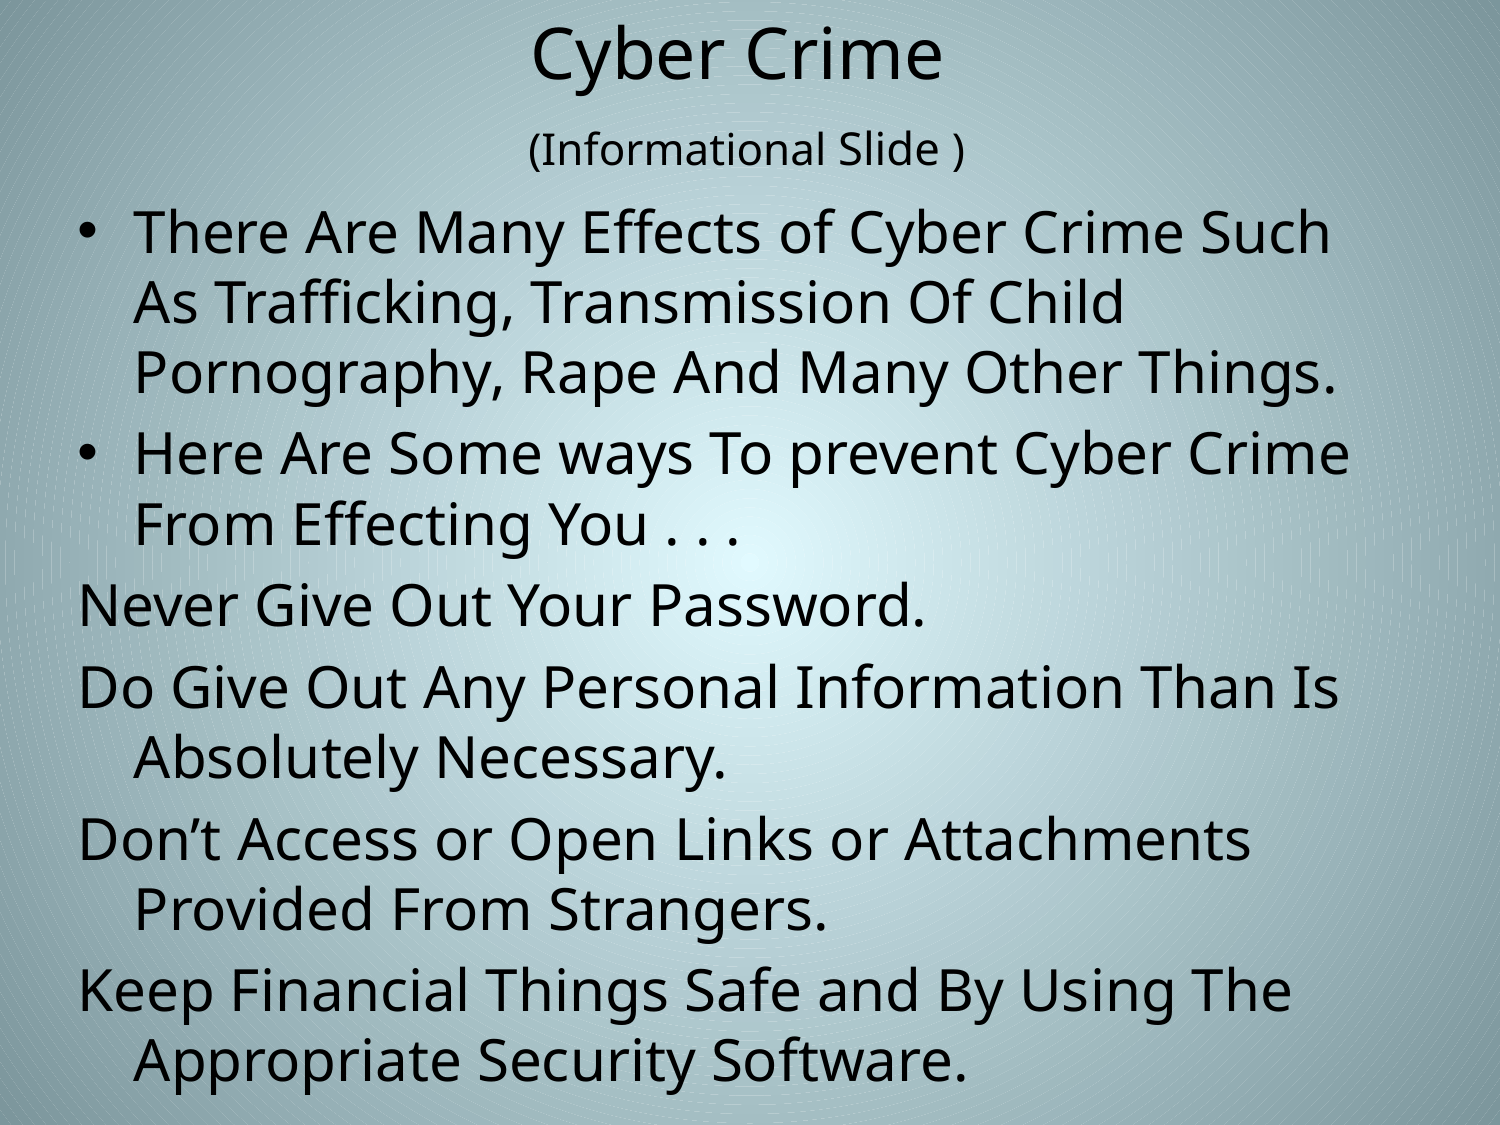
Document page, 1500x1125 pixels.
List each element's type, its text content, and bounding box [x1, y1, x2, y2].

list There Are Many Effects of Cyber Crime Such As Trafficking, Transmission Of Child Pornography, Rape And Many Other Things. Here Are Some ways To prevent Cyber Crime From Effecting You . . . Never Give Out Your Password. Do Give Out Any Personal Information Than Is Absolutely Necessary. Don’t Access or Open Links or Attachments Provided From Strangers. Keep Financial Things Safe and By Using The Appropriate Security Software. [62, 187, 1413, 1125]
title Cyber Crime (Informational Slide ) [62, 0, 1413, 187]
